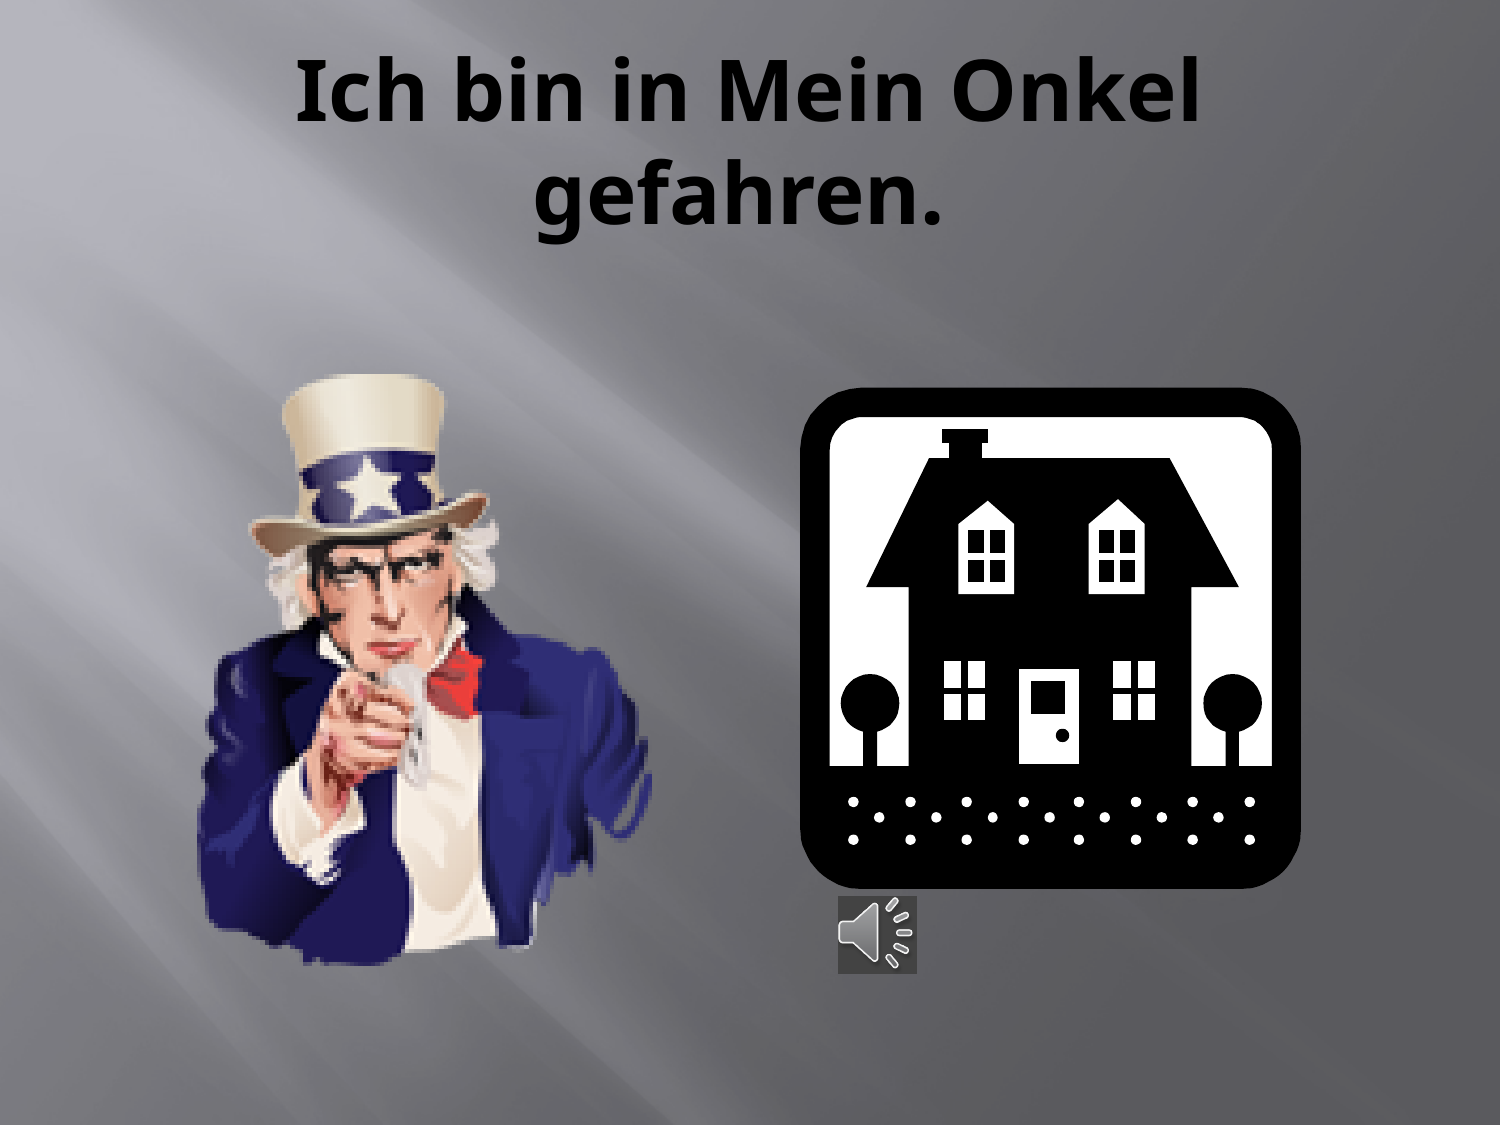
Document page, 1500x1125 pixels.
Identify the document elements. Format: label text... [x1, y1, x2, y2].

picture [837, 894, 918, 976]
picture [799, 387, 1302, 890]
title Ich bin in Mein Onkel gefahren. [75, 45, 1425, 233]
picture [112, 362, 726, 976]
